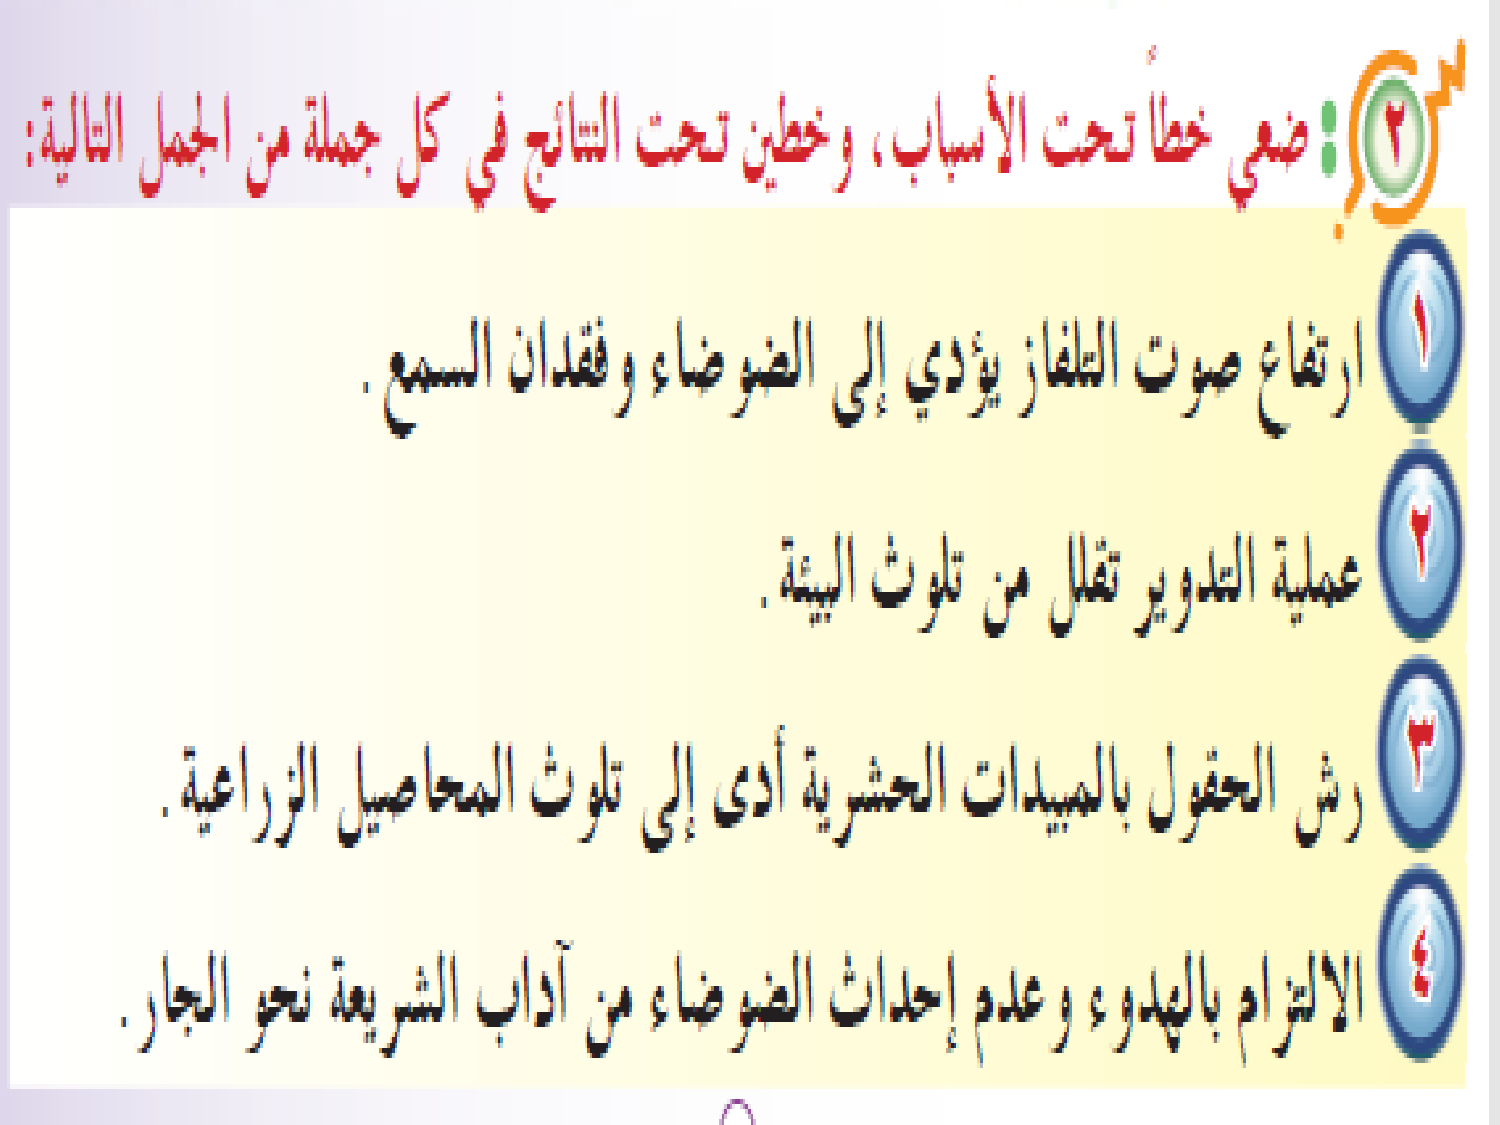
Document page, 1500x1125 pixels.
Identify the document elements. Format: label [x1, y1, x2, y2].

list [0, 0, 1489, 1125]
